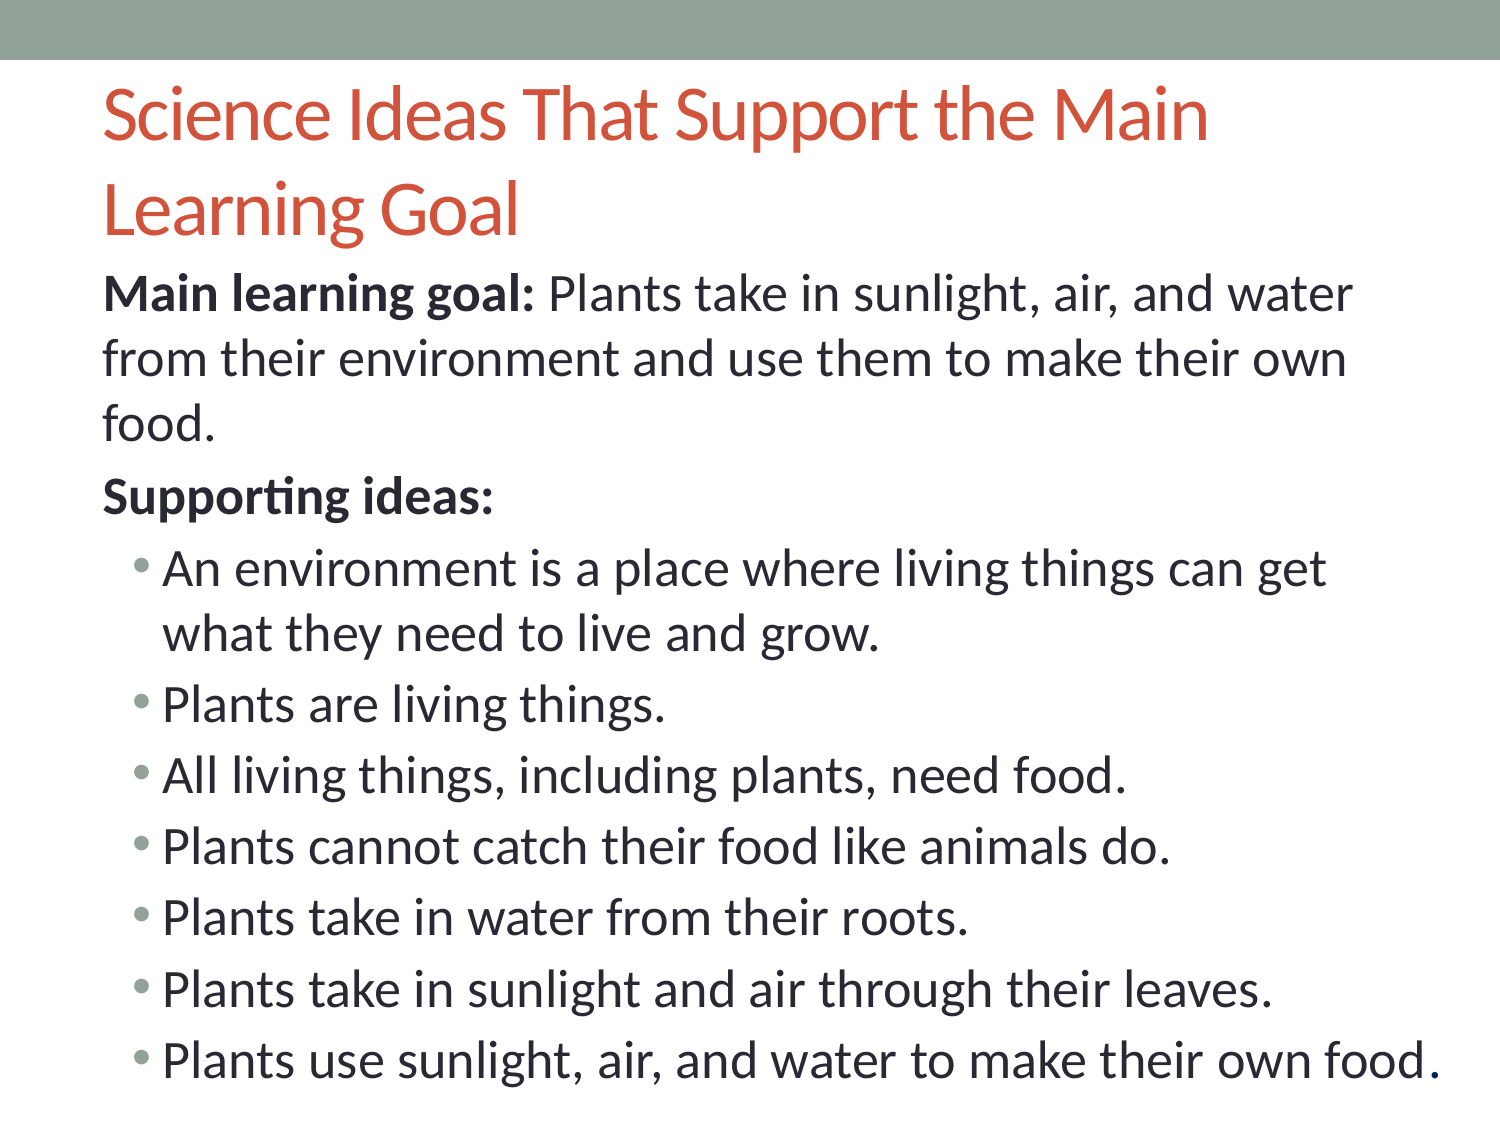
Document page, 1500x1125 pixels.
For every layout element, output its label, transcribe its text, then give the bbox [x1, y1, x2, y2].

list Main learning goal: Plants take in sunlight, air, and water from their environment and use them to make their own food. Supporting ideas: An environment is a place where living things can get what they need to live and grow. Plants are living things. All living things, including plants, need food. Plants cannot catch their food like animals do. Plants take in water from their roots. Plants take in sunlight and air through their leaves. Plants use sunlight, air, and water to make their own food. [87, 249, 1463, 1100]
title Science Ideas That Support the Main Learning Goal [87, 75, 1450, 238]
